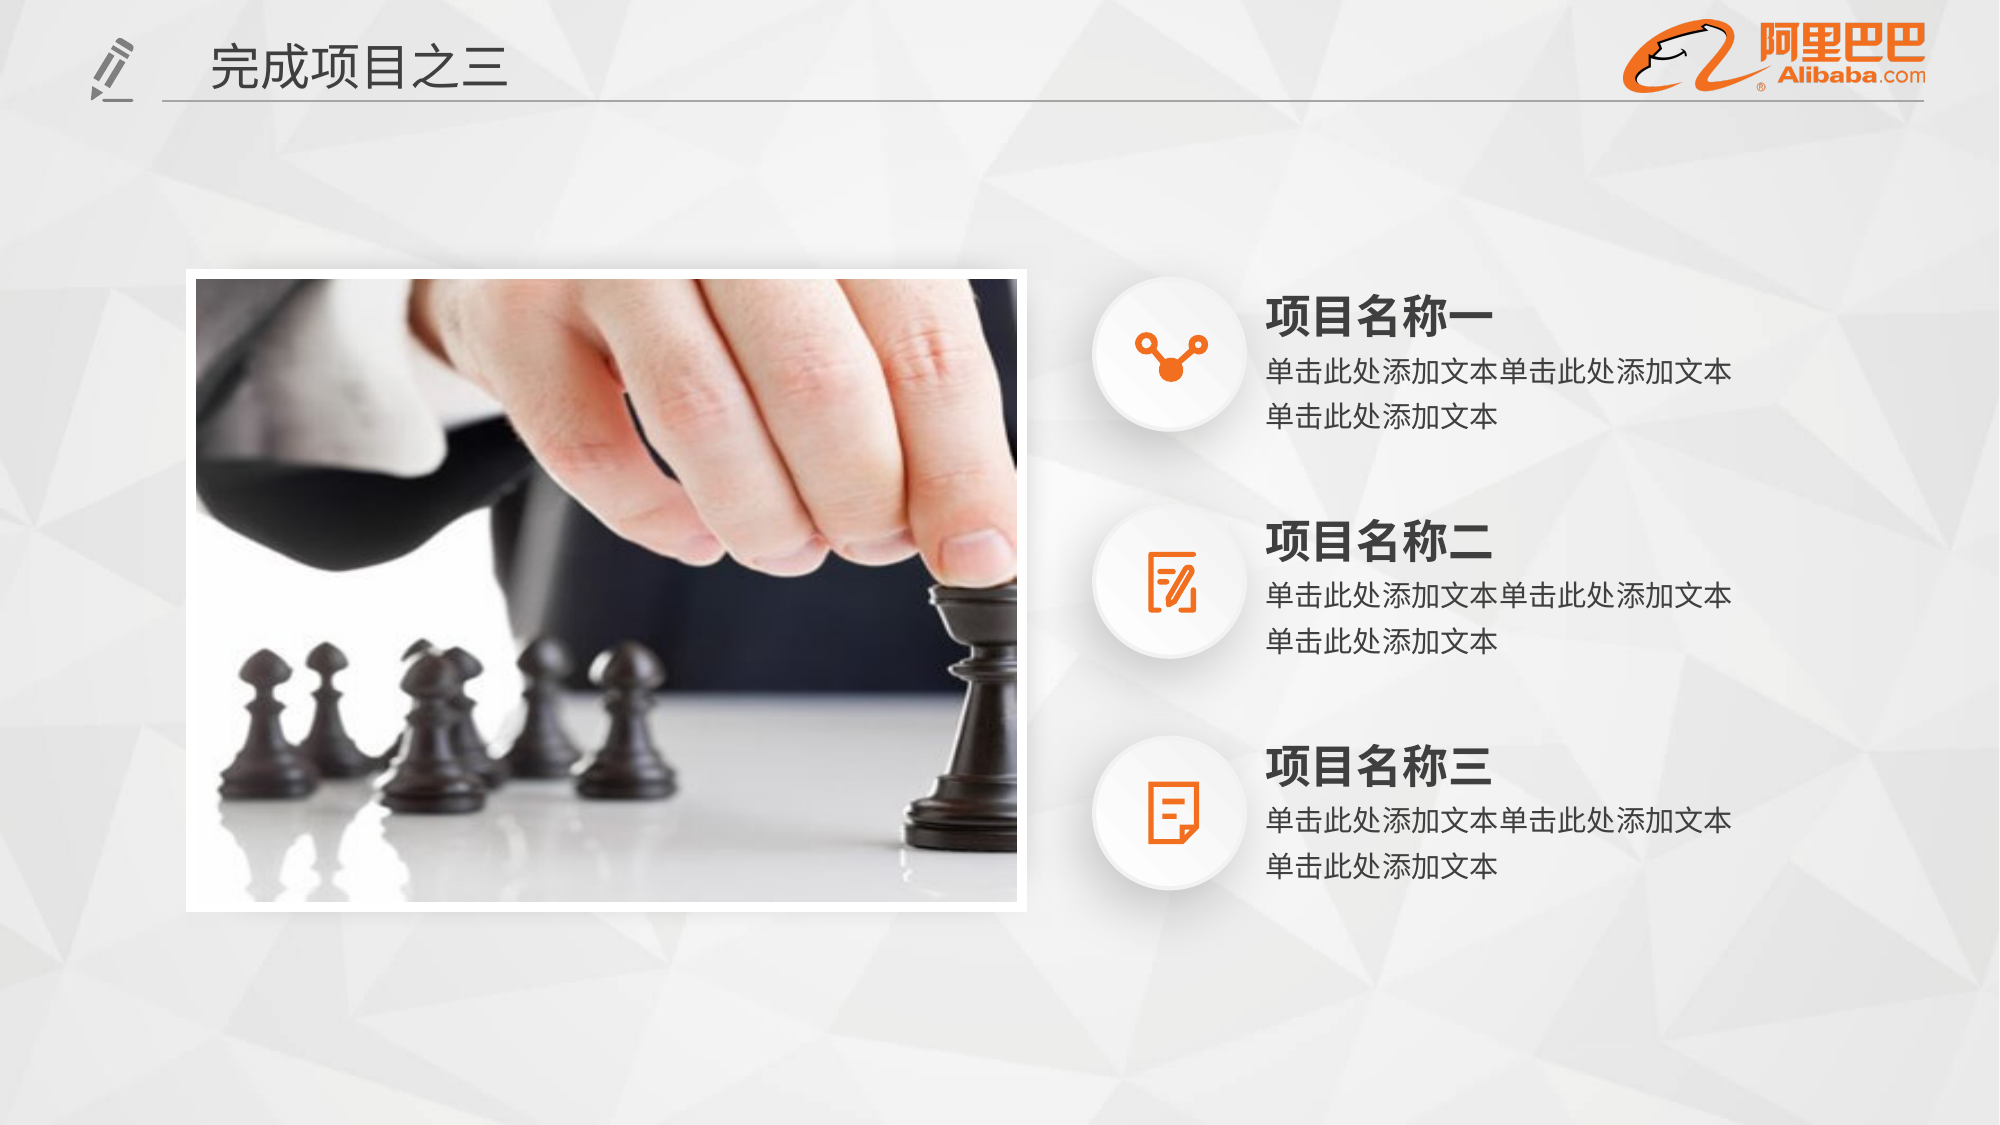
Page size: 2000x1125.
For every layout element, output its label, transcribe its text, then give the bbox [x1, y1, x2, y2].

text_box [110, 45, 130, 59]
text_box 完成项目之三 [196, 28, 526, 100]
text_box 项目名称二 单击此处添加文本单击此处添加文本 单击此处添加文本 [1245, 485, 1864, 669]
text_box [1093, 278, 1246, 430]
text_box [1093, 505, 1246, 657]
text_box 项目名称三 单击此处添加文本单击此处添加文本 单击此处添加文本 [1245, 710, 1864, 893]
text_box [102, 98, 134, 102]
text_box [104, 59, 126, 89]
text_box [1093, 737, 1246, 889]
text_box [90, 86, 104, 101]
picture [0, 0, 2000, 1125]
text_box [93, 52, 115, 82]
text_box [115, 37, 134, 52]
text_box 项目名称一 单击此处添加文本单击此处添加文本 单击此处添加文本 [1245, 261, 1864, 444]
